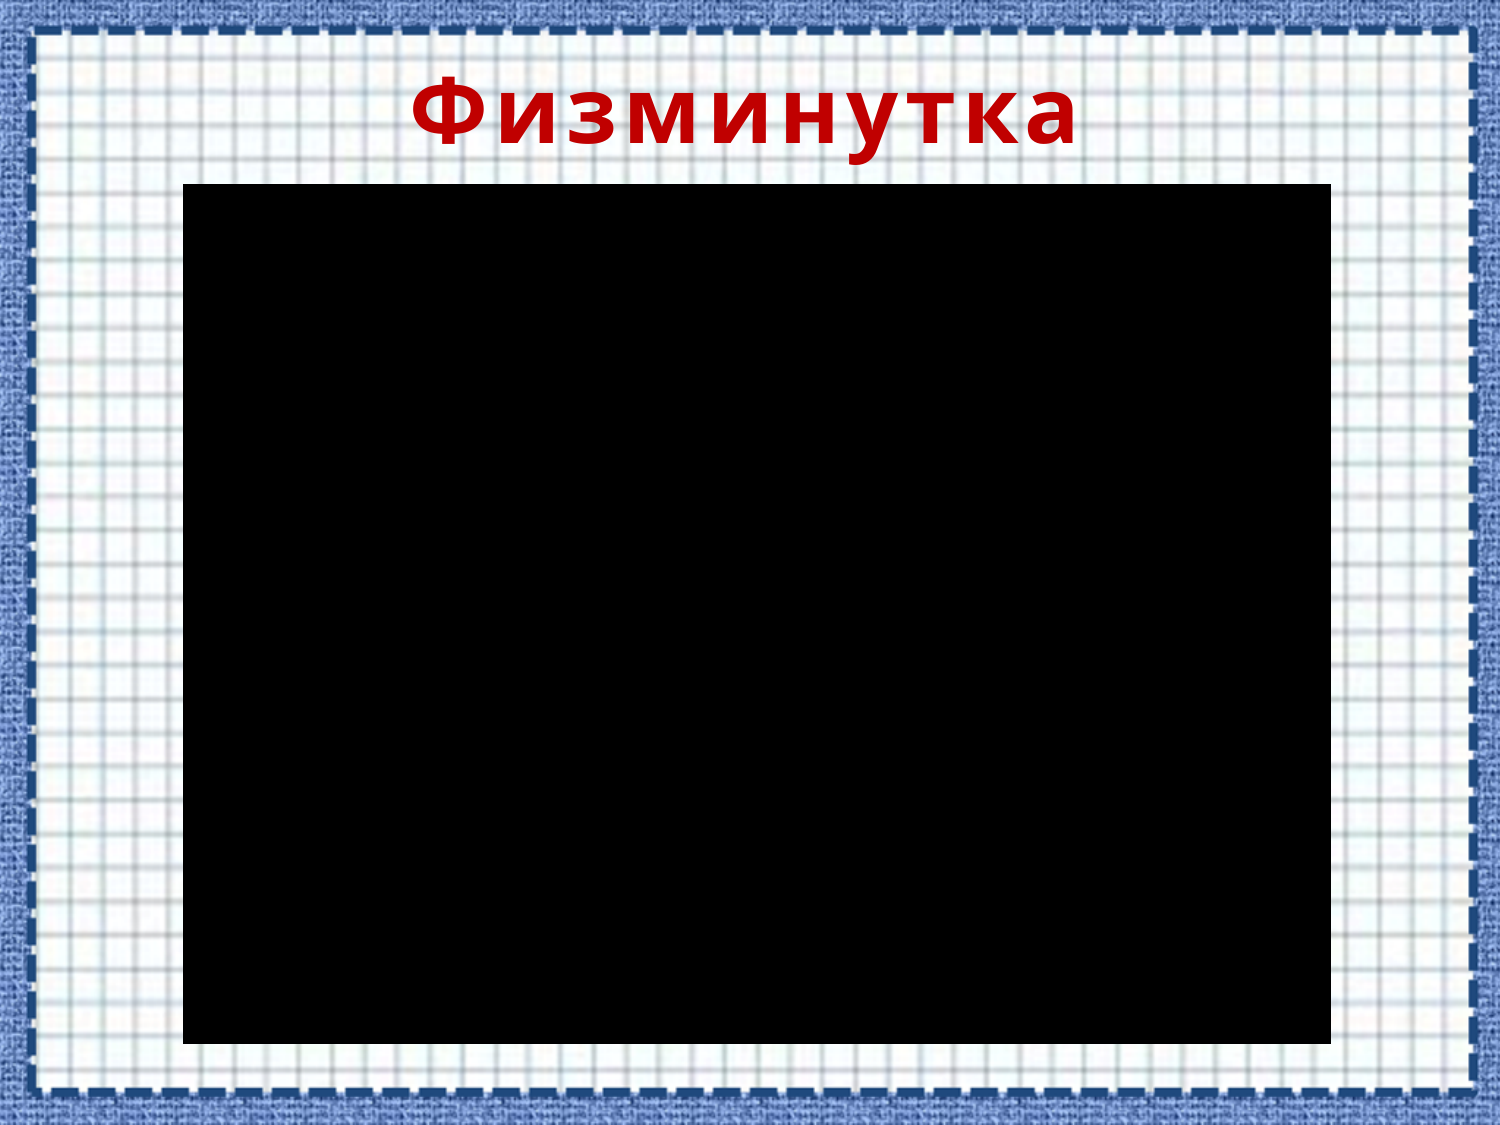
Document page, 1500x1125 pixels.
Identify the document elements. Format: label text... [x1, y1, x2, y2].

title Физминутка [70, 46, 1421, 166]
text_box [182, 183, 1332, 1045]
picture [0, 0, 1500, 1125]
